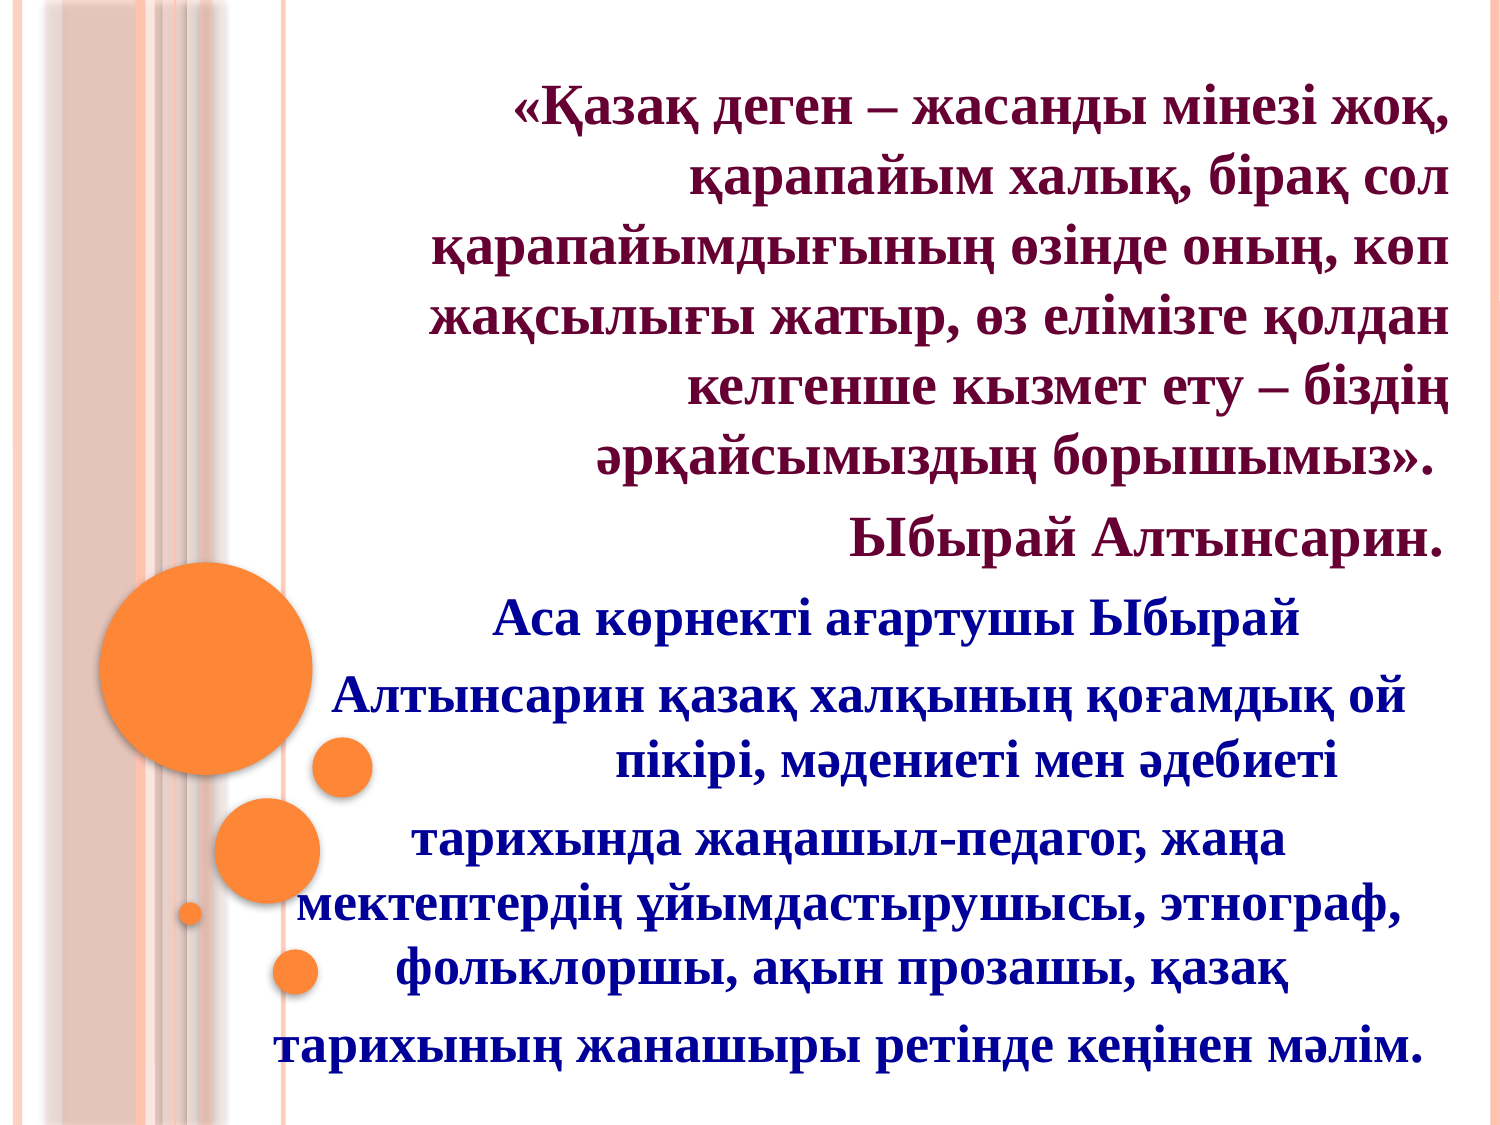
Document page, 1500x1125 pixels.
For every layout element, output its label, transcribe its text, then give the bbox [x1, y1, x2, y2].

subtitle «Қазақ деген – жасанды мінезі жоқ, қарапайым халық, бірақ сол қарапайымдығының өзінде оның, көп жақсылығы жатыр, өз елімізге қолдан келгенше кызмет ету – біздің әрқайсымыздың борышымыз». Ыбырай Алтынсарин. Аса көрнекті ағартушы Ыбырай Алтынсарин қазақ халқының қоғамдық ой пікірі, мәдениеті мен әдебиеті тарихында жаңашыл-педагог, жаңа мектептердің ұйымдастырушысы, этнограф, фольклоршы, ақын прозашы, қазақ тарихының жанашыры ретінде кеңінен мәлім. [234, 58, 1465, 1046]
